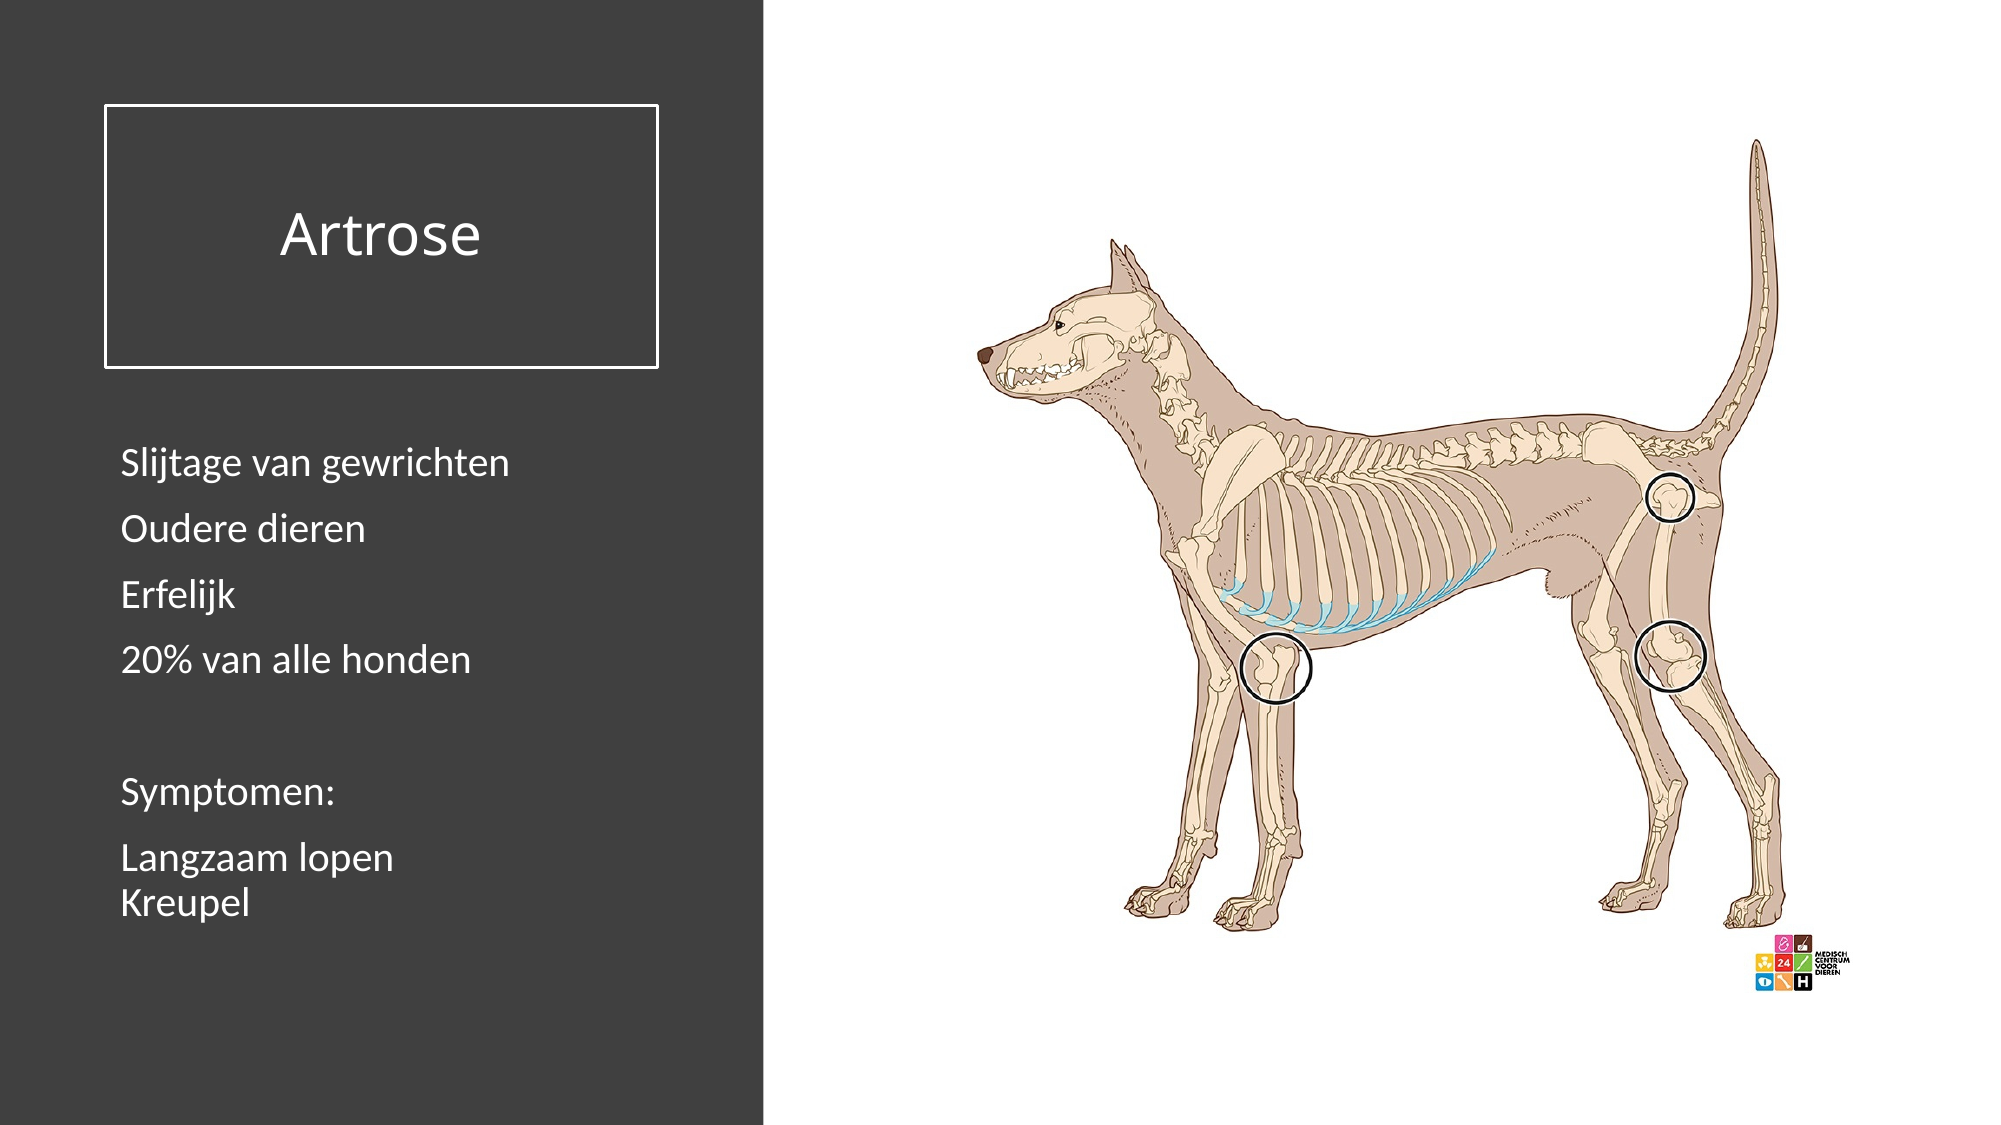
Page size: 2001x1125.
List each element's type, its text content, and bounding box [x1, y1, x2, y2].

list Slijtage van gewrichten Oudere dieren Erfelijk 20% van alle honden Symptomen: Langzaam lopen Kreupel [105, 432, 658, 994]
picture [910, 105, 1853, 993]
text_box [0, 0, 764, 1125]
title Artrose [105, 105, 658, 368]
